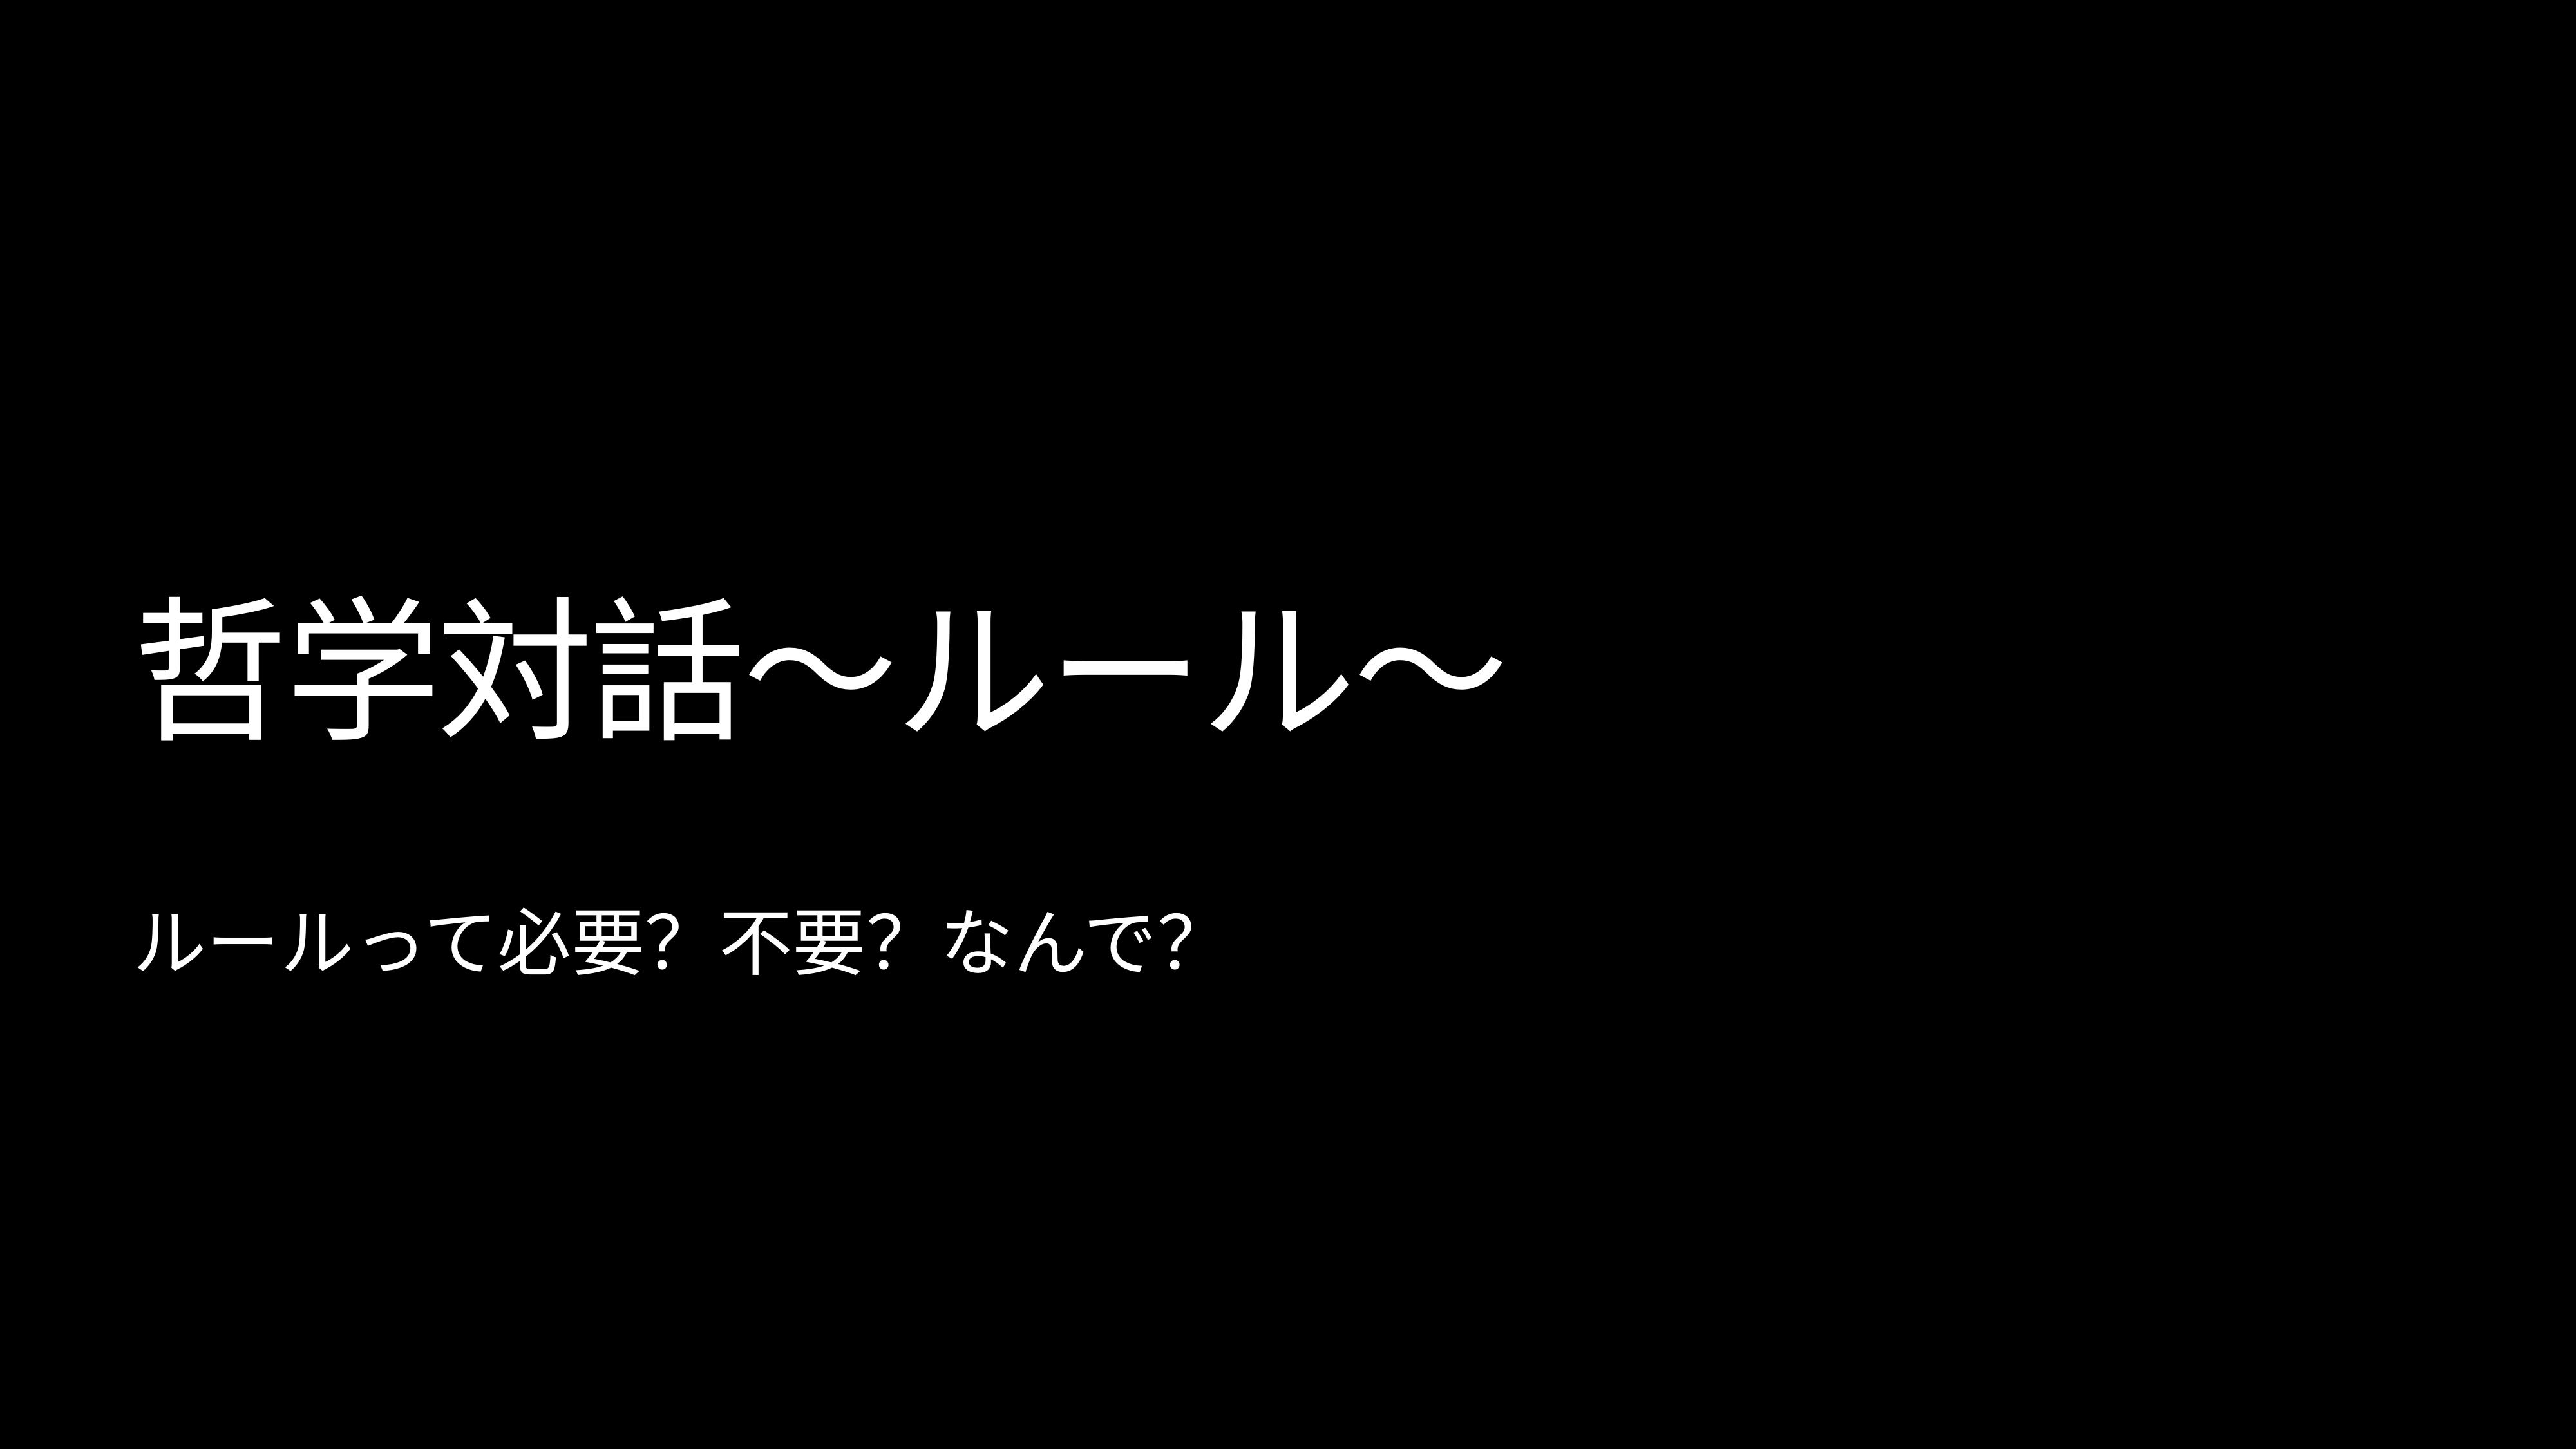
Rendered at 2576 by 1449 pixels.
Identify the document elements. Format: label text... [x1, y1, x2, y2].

title 哲学対話〜ルール〜 [127, 271, 2449, 764]
subtitle ルールって必要？不要？なんで？ [127, 890, 2449, 1092]
